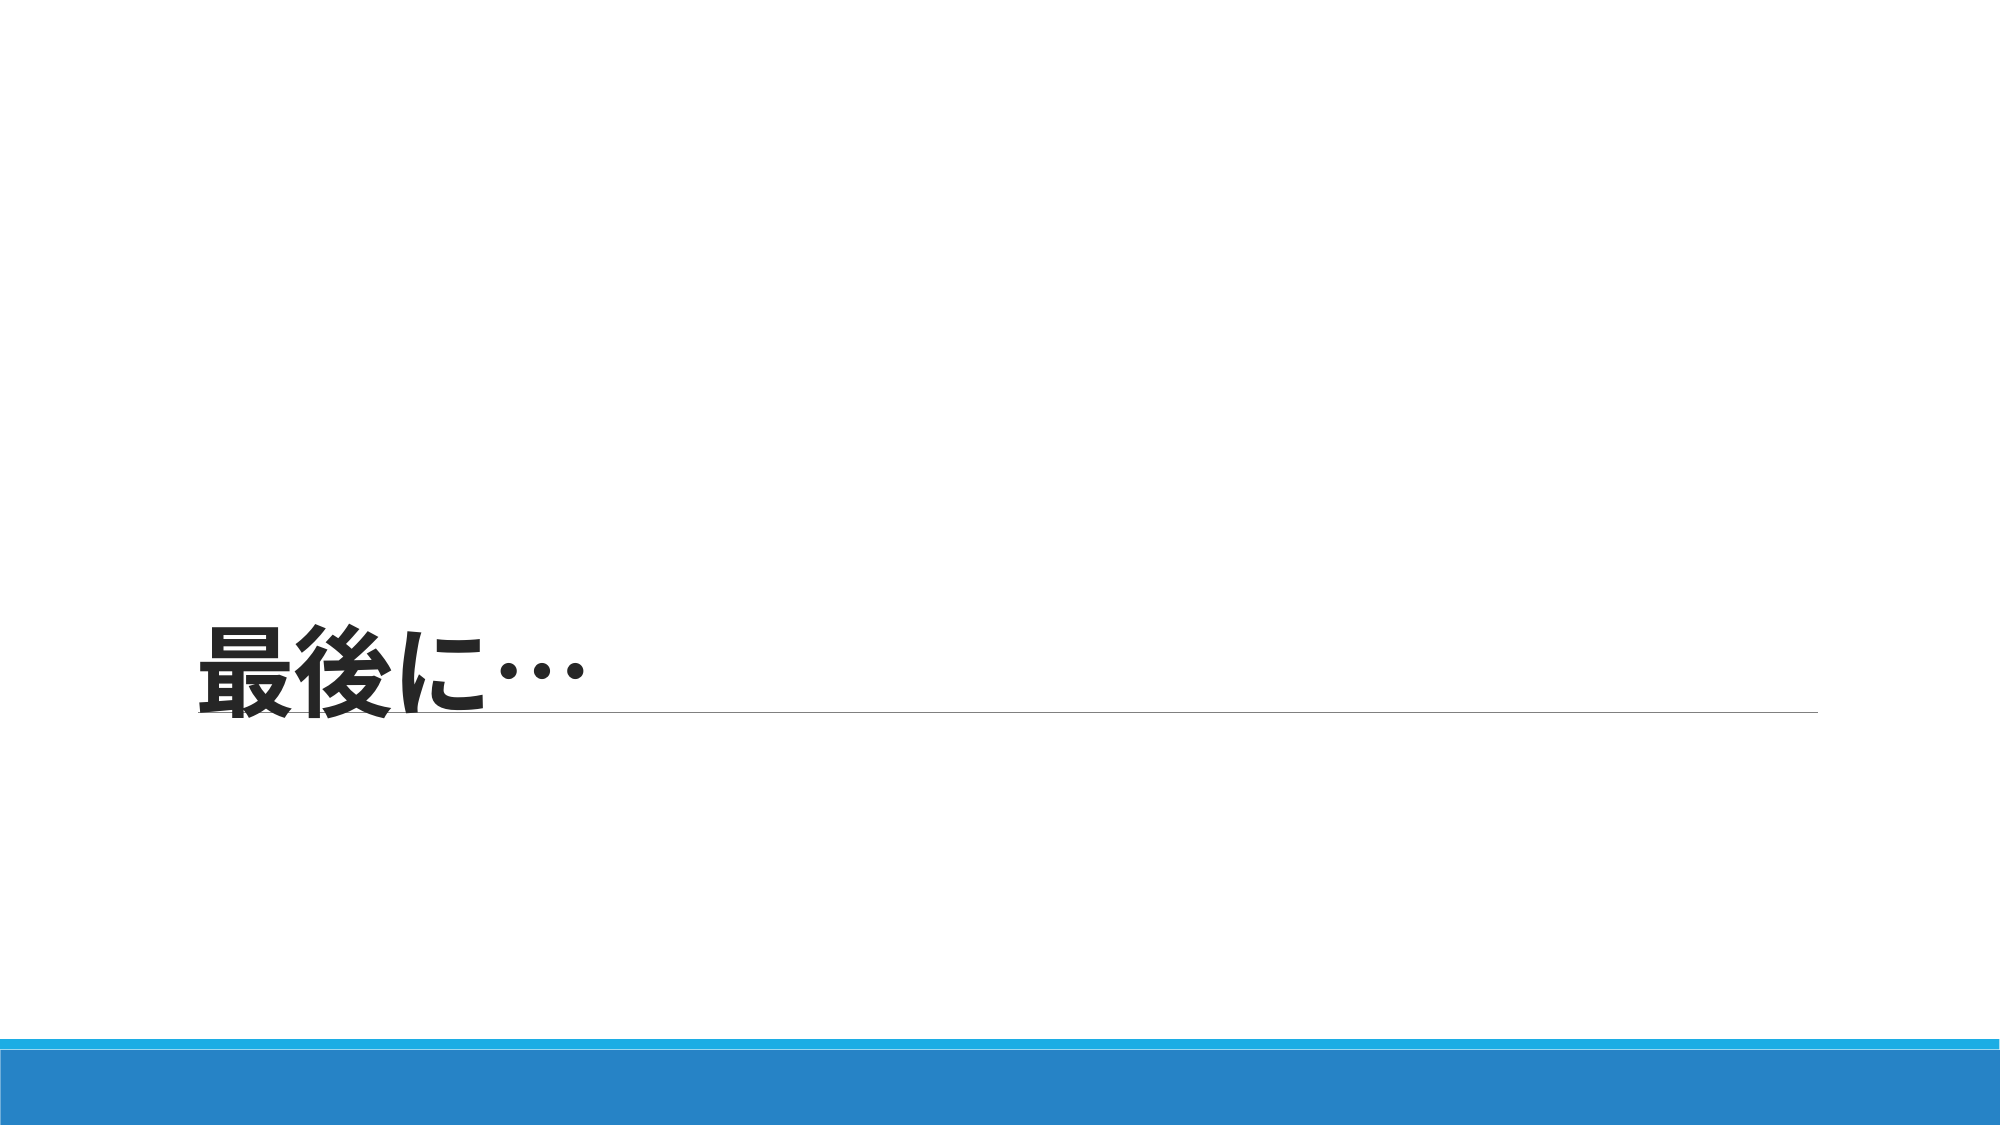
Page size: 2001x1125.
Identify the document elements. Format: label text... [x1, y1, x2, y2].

title 最後に… [180, 151, 1830, 737]
